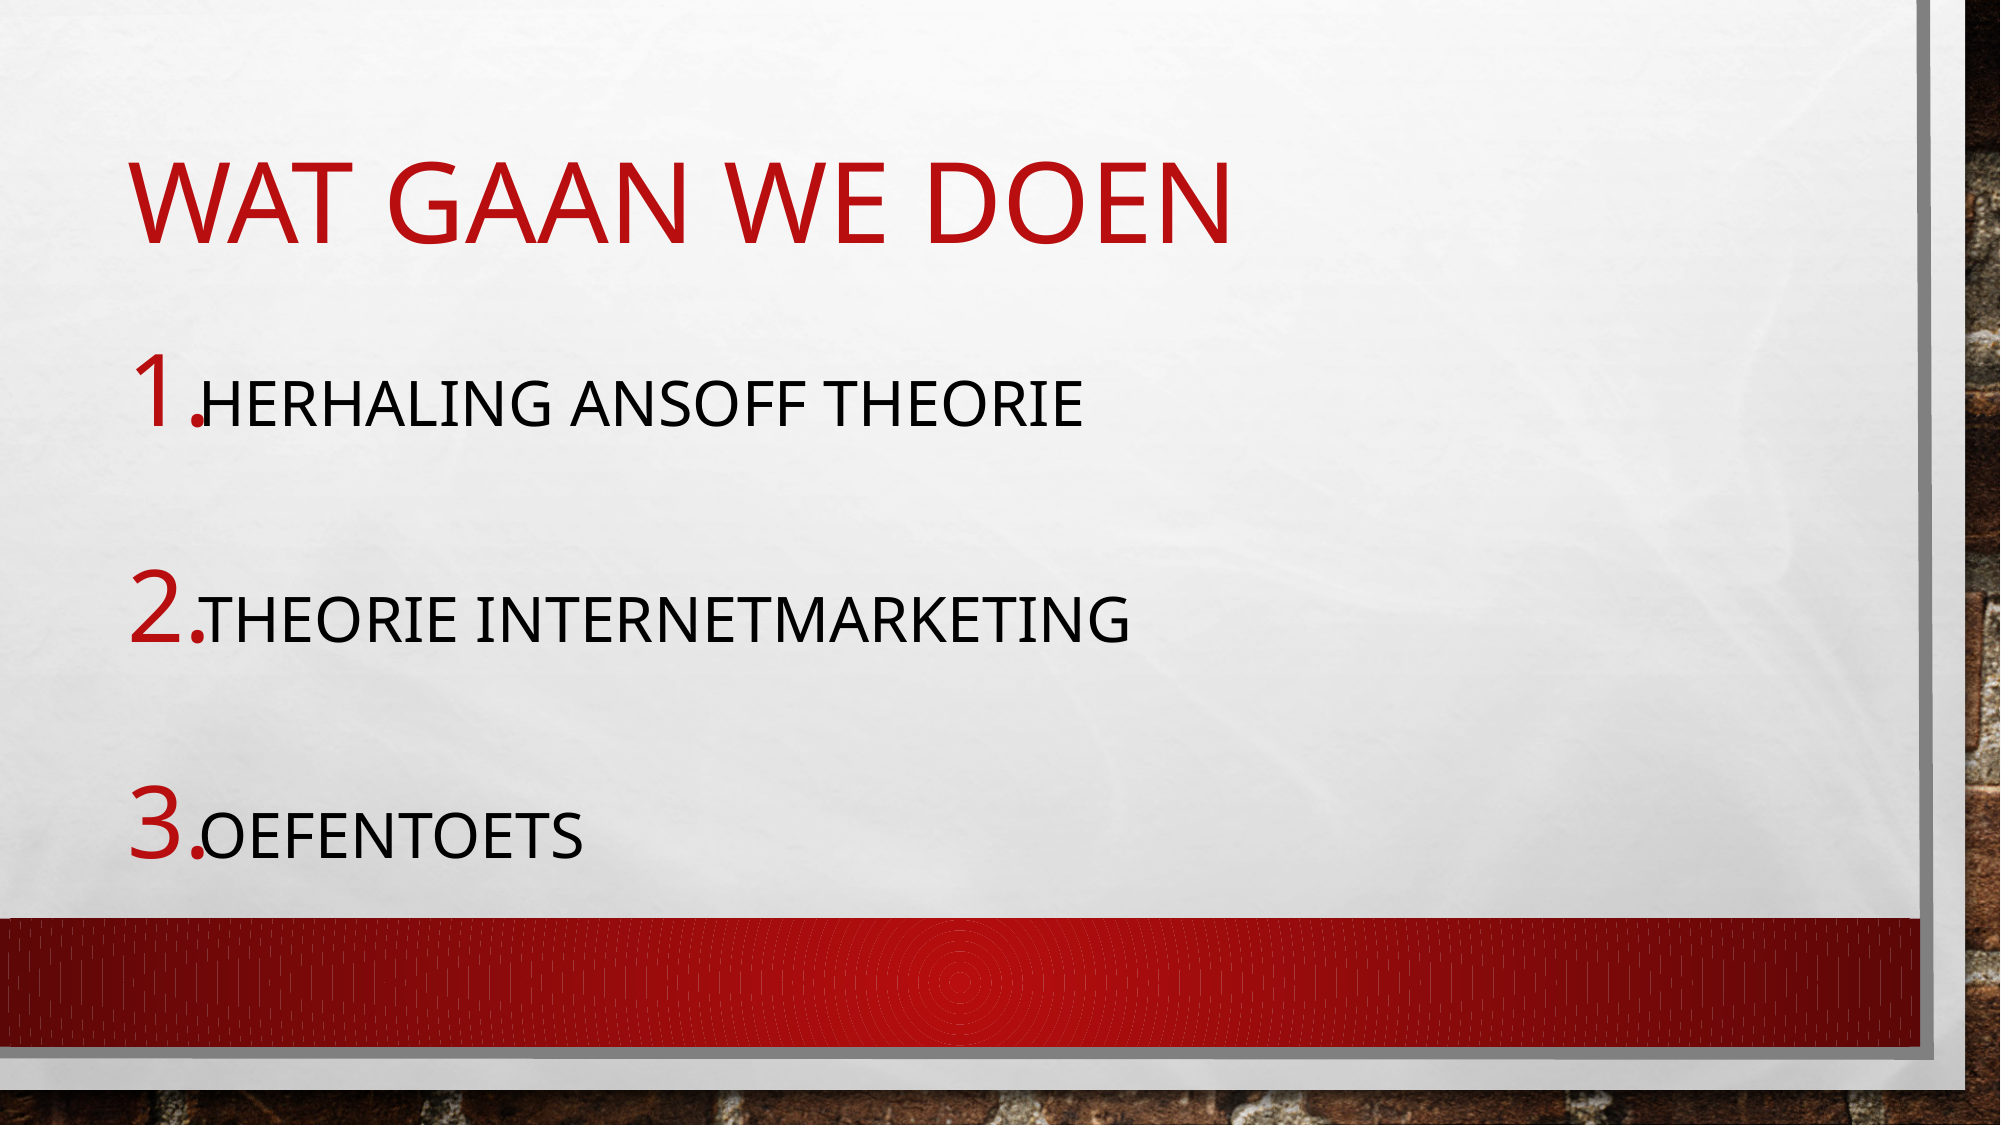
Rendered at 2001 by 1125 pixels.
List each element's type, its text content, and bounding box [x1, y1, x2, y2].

picture [0, 0, 2000, 1125]
list Herhaling Ansoff theorie Theorie internetmarketing oefentoets [112, 338, 1818, 882]
title Wat gaan we doen [112, 112, 1818, 302]
